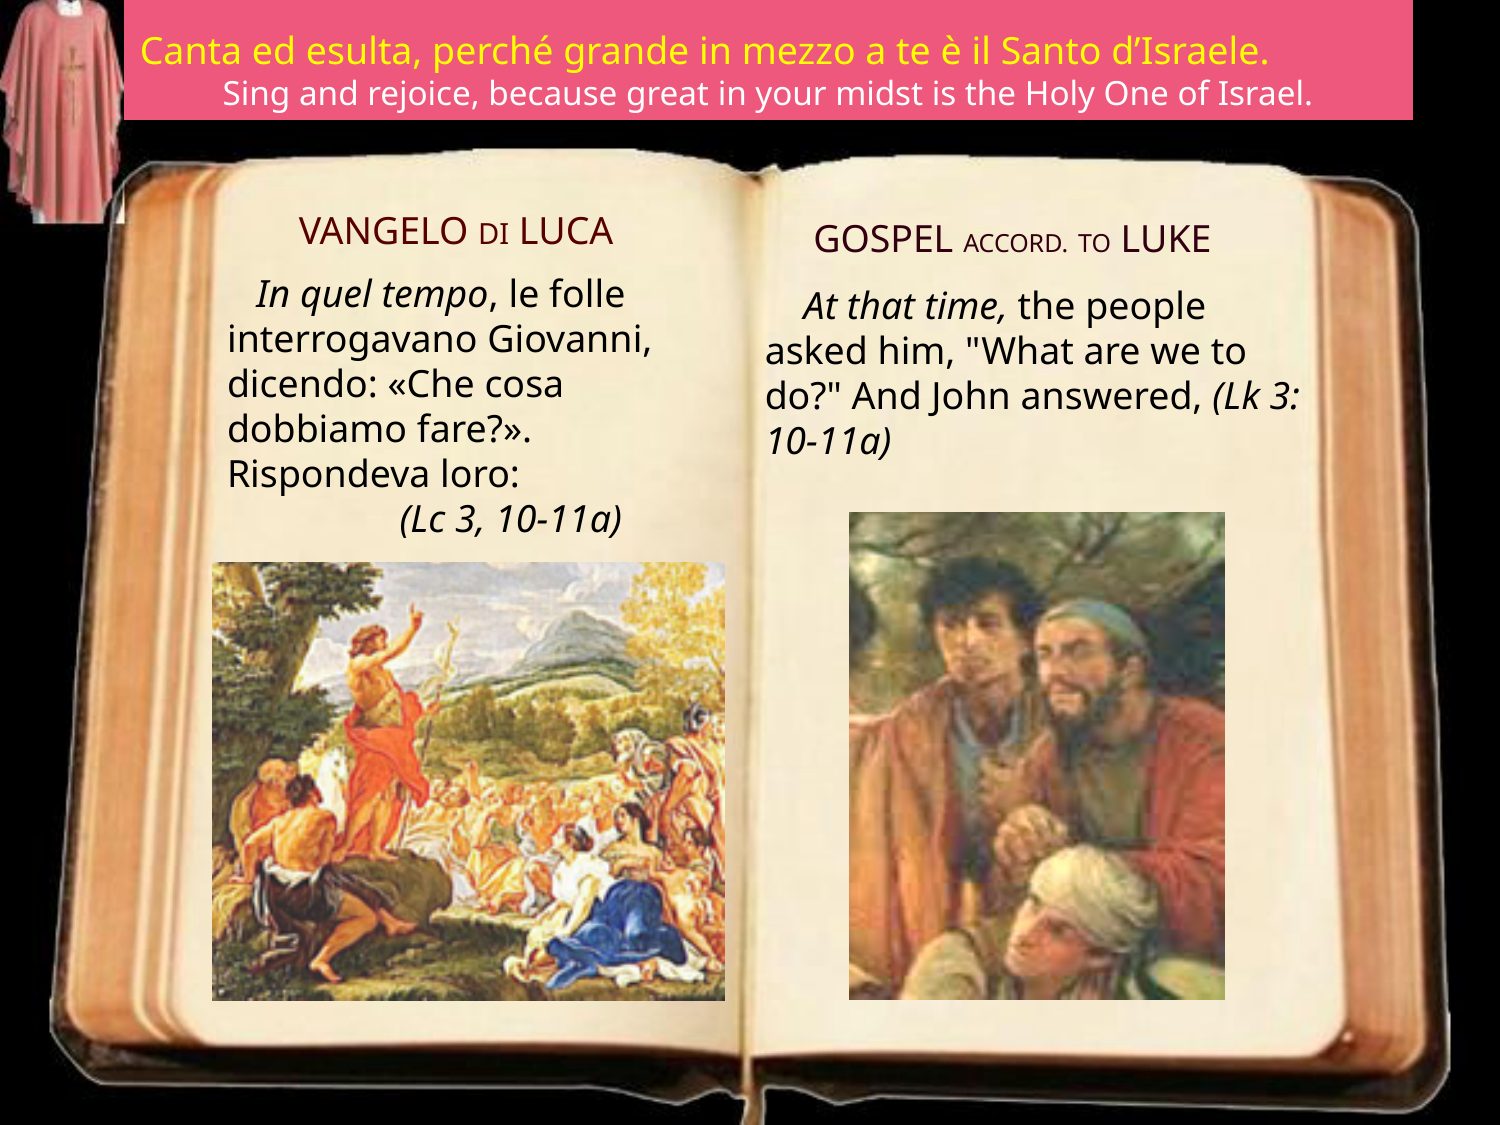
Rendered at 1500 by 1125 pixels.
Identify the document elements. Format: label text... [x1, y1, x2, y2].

text_box In quel tempo, le folle interrogavano Giovanni, dicendo: «Che cosa dobbiamo fare?». Rispondeva loro: (Lc 3, 10-11a) [212, 262, 750, 548]
picture [0, 0, 1500, 1125]
title GOSPEL ACCORD. TO LUKE [687, 212, 1338, 263]
text_box Canta ed esulta, perché grande in mezzo a te è il Santo d’Israele. Sing and rejoice, because great in your midst is the Holy One of Israel. [124, 0, 1413, 120]
text_box At that time, the people asked him, "What are we to do?" And John answered, (Lk 3: 10-11a) [750, 274, 1325, 470]
text_box VANGELO DI LUCA [187, 199, 725, 260]
